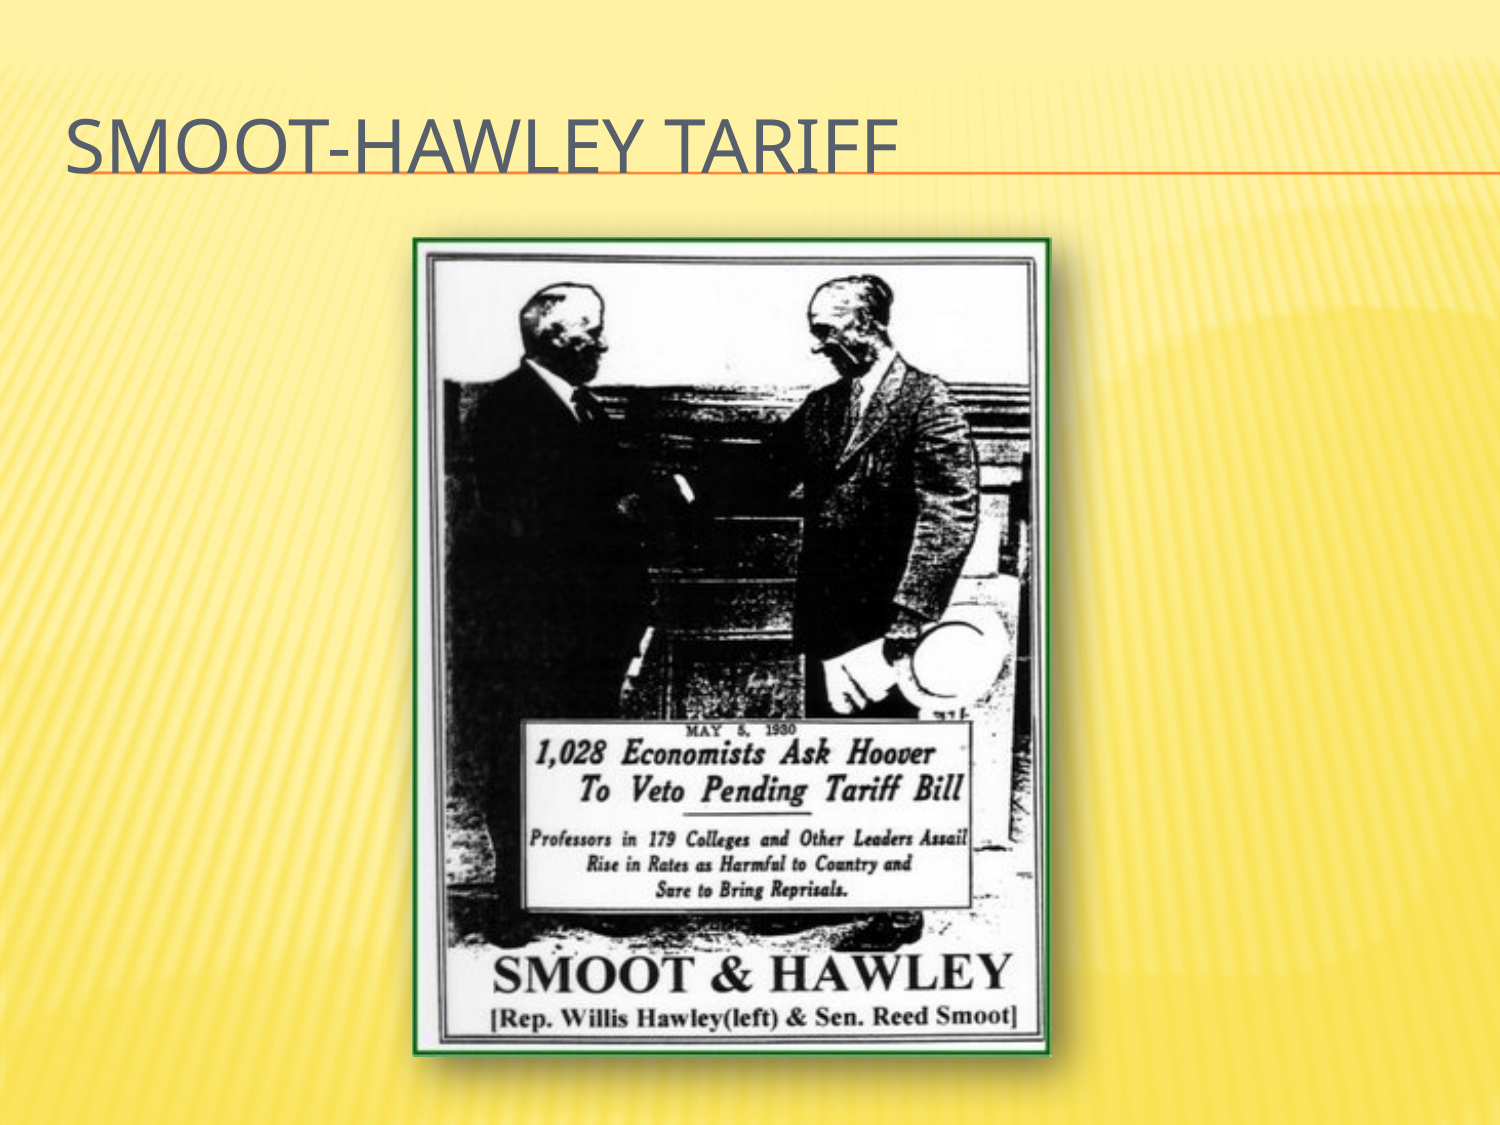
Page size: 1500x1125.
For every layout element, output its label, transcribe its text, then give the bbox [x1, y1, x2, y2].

title Smoot-Hawley Tariff [50, 75, 1475, 213]
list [412, 237, 1052, 1057]
